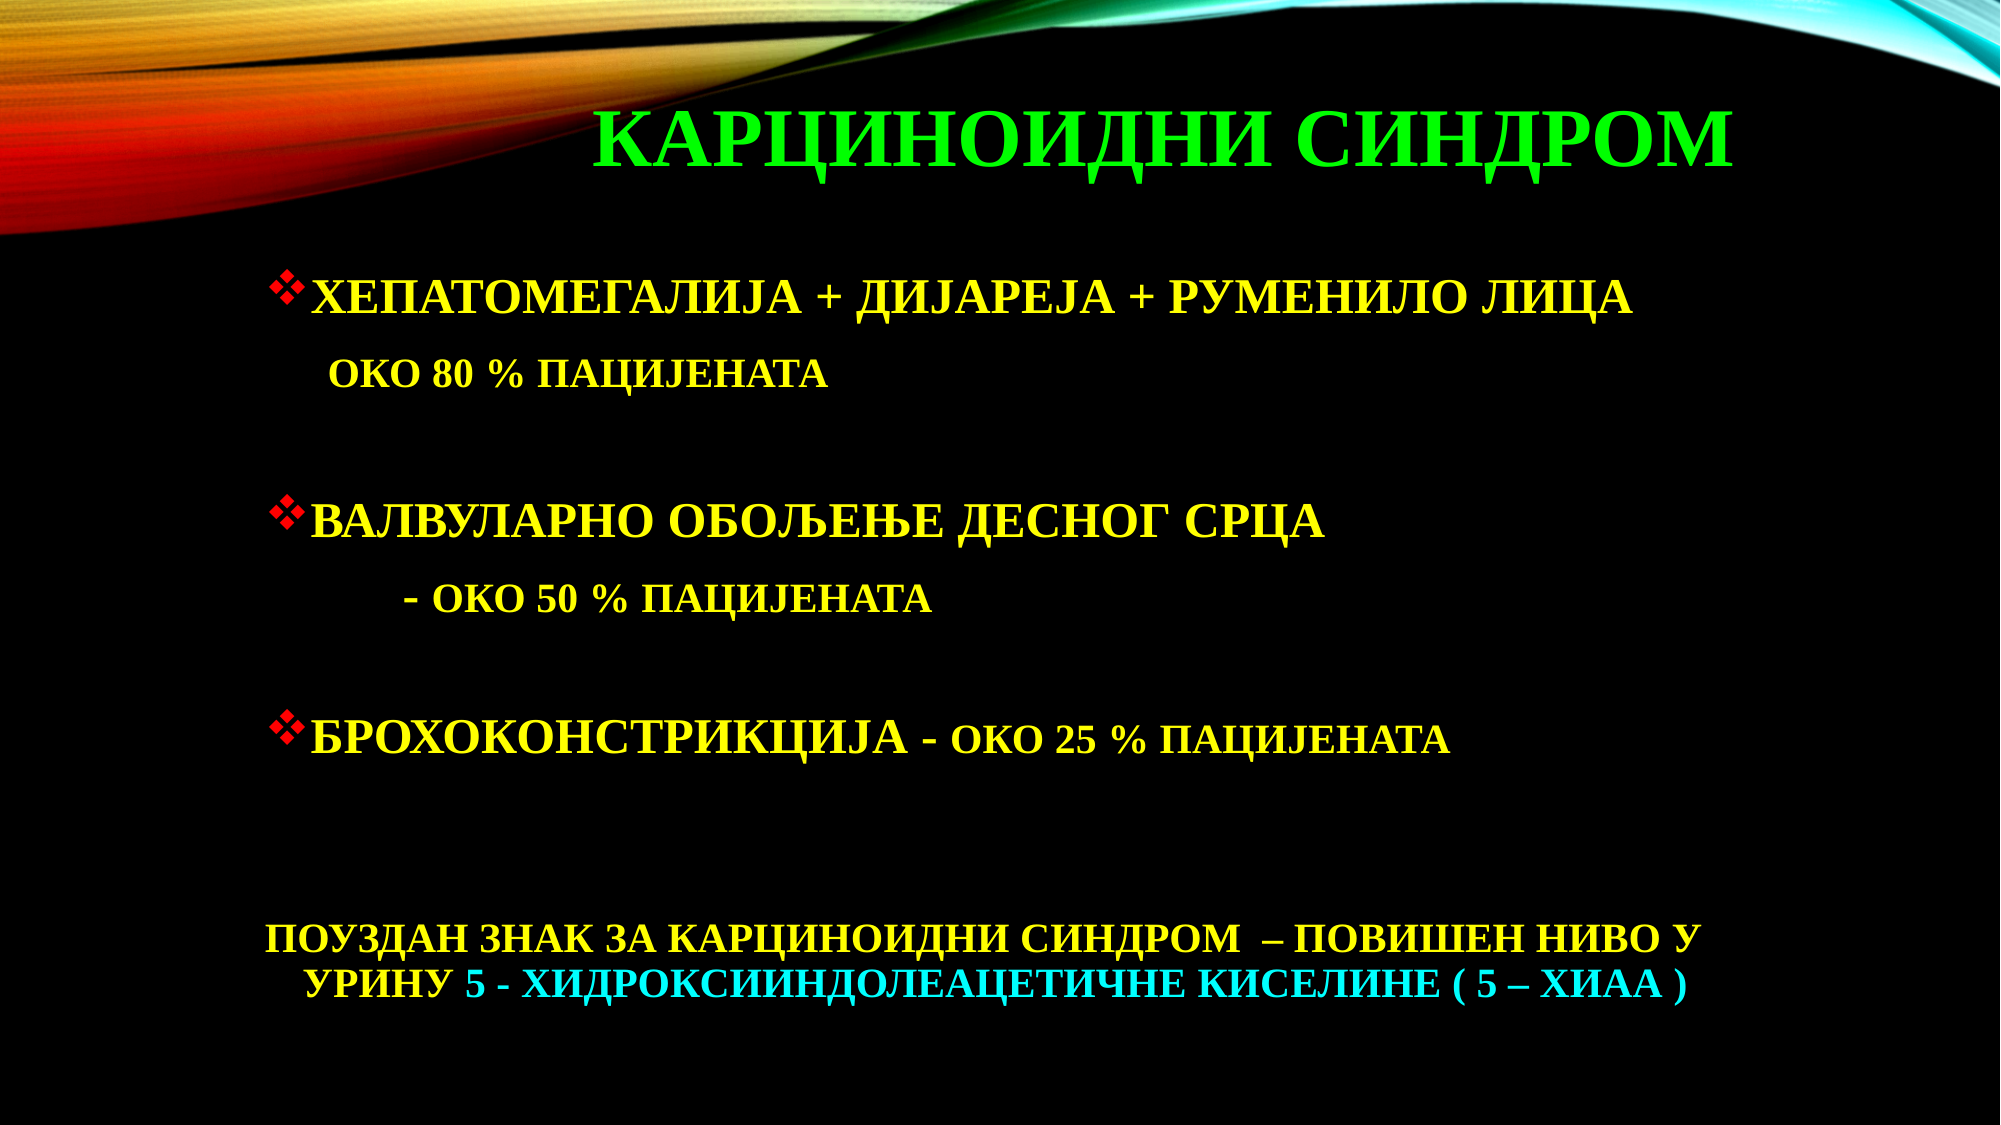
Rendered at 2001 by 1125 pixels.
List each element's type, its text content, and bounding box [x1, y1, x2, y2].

picture [0, 0, 2000, 237]
list ХЕПАТОМЕГАЛИЈА + ДИЈАРЕЈА + РУМЕНИЛО ЛИЦА ОКО 80 % ПАЦИЈЕНАТА ВАЛВУЛАРНО ОБОЉЕЊЕ ДЕСНОГ СРЦА - ОКО 50 % ПАЦИЈЕНАТА БРОХОКОНСТРИКЦИЈА - ОКО 25 % ПАЦИЈЕНАТА ПОУЗДАН ЗНАК ЗА КАРЦИНОИДНИ СИНДРОМ – ПОВИШЕН НИВО У УРИНУ 5 - ХИДРОКСИИНДОЛЕАЦЕТИЧНЕ КИСЕЛИНЕ ( 5 – ХИАА ) [249, 262, 1750, 1125]
title КАРЦИНОИДНИ СИНДРОМ [249, 45, 1750, 234]
